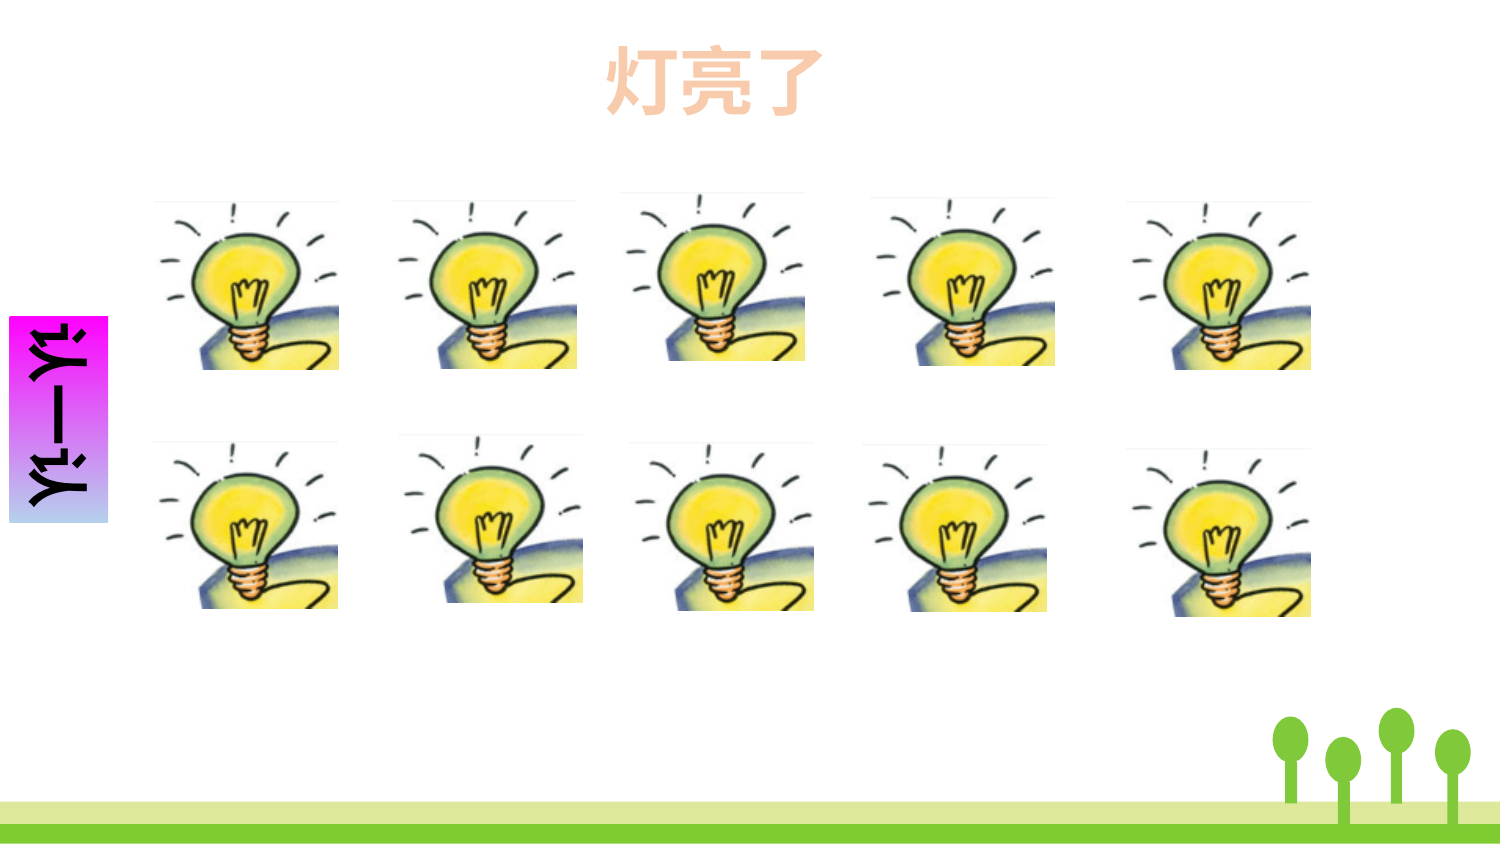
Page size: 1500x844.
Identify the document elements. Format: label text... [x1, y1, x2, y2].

picture [153, 441, 338, 609]
picture [862, 444, 1047, 612]
picture [154, 201, 339, 370]
picture [629, 442, 814, 611]
picture [392, 200, 577, 369]
picture [870, 197, 1055, 366]
text_box 认一认 [9, 316, 109, 523]
picture [1126, 448, 1311, 617]
text_box 灯亮了 [592, 29, 841, 131]
picture [620, 192, 805, 361]
picture [398, 434, 583, 603]
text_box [0, 707, 1500, 844]
picture [1126, 201, 1311, 370]
